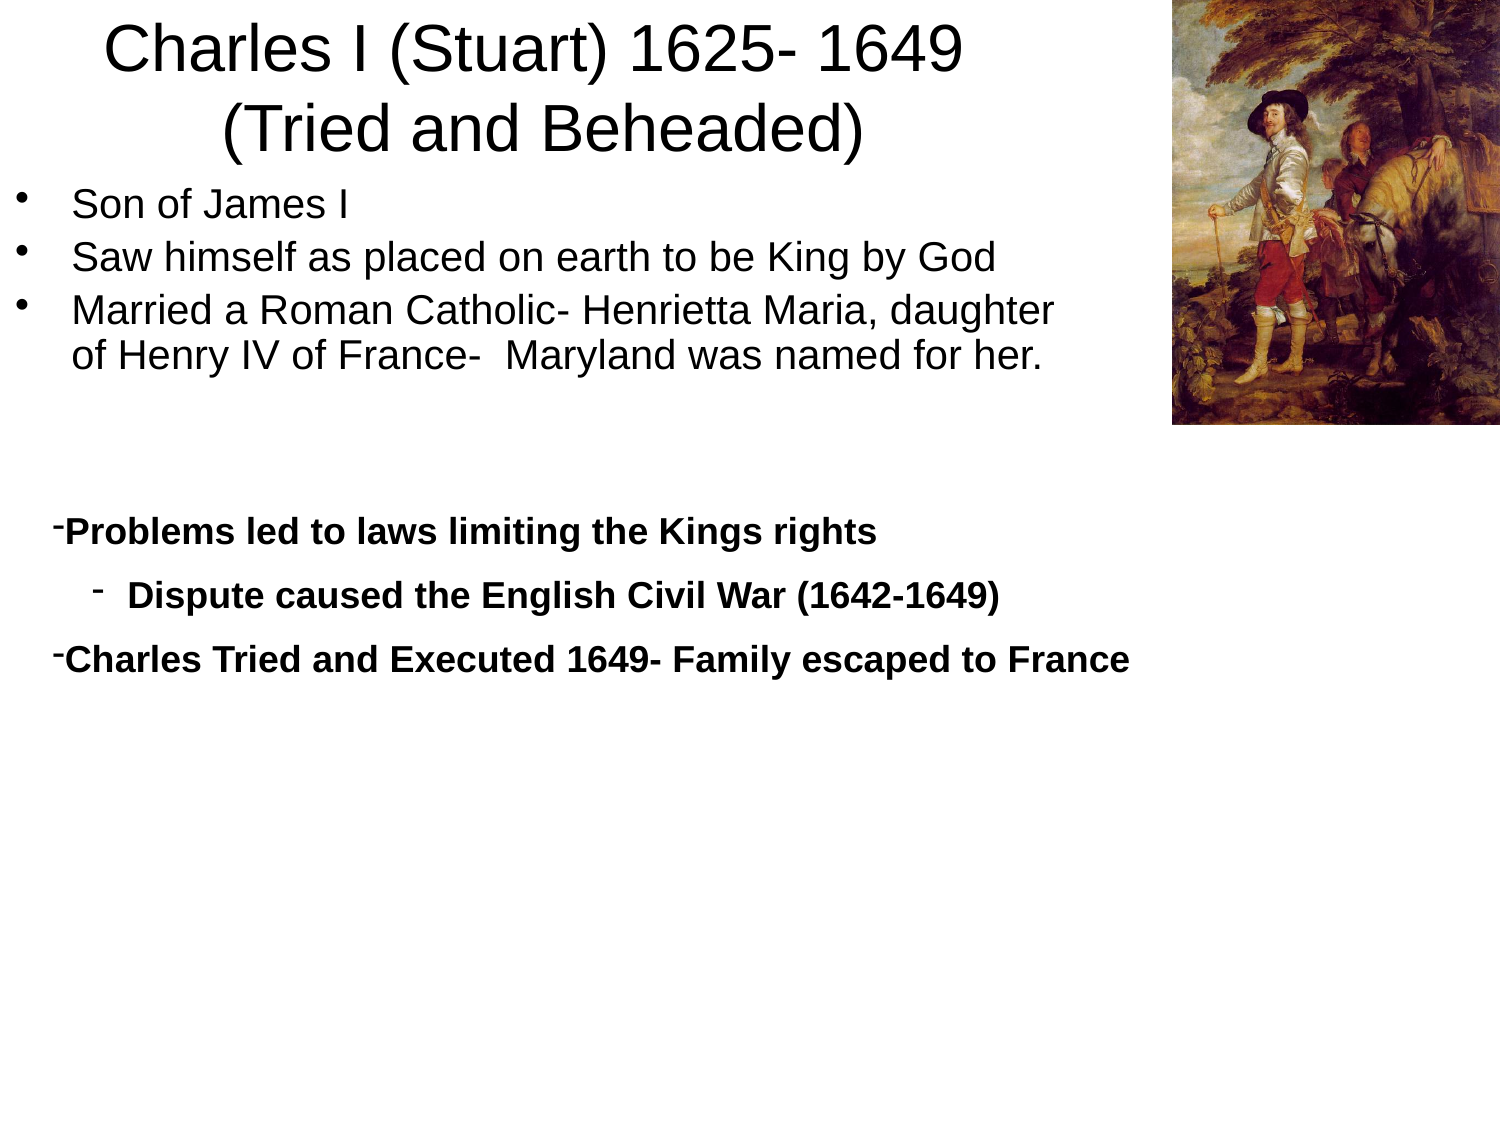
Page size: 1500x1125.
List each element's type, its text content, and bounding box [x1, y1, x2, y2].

picture [1172, 0, 1500, 426]
text_box Problems led to laws limiting the Kings rights Dispute caused the English Civil War (1642-1649) Charles Tried and Executed 1649- Family escaped to France [37, 499, 1438, 752]
title Charles I (Stuart) 1625- 1649 (Tried and Beheaded) [0, 44, 1088, 126]
list Son of James I Saw himself as placed on earth to be King by God Married a Roman Catholic- Henrietta Maria, daughter of Henry IV of France- Maryland was named for her. [0, 174, 1076, 413]
